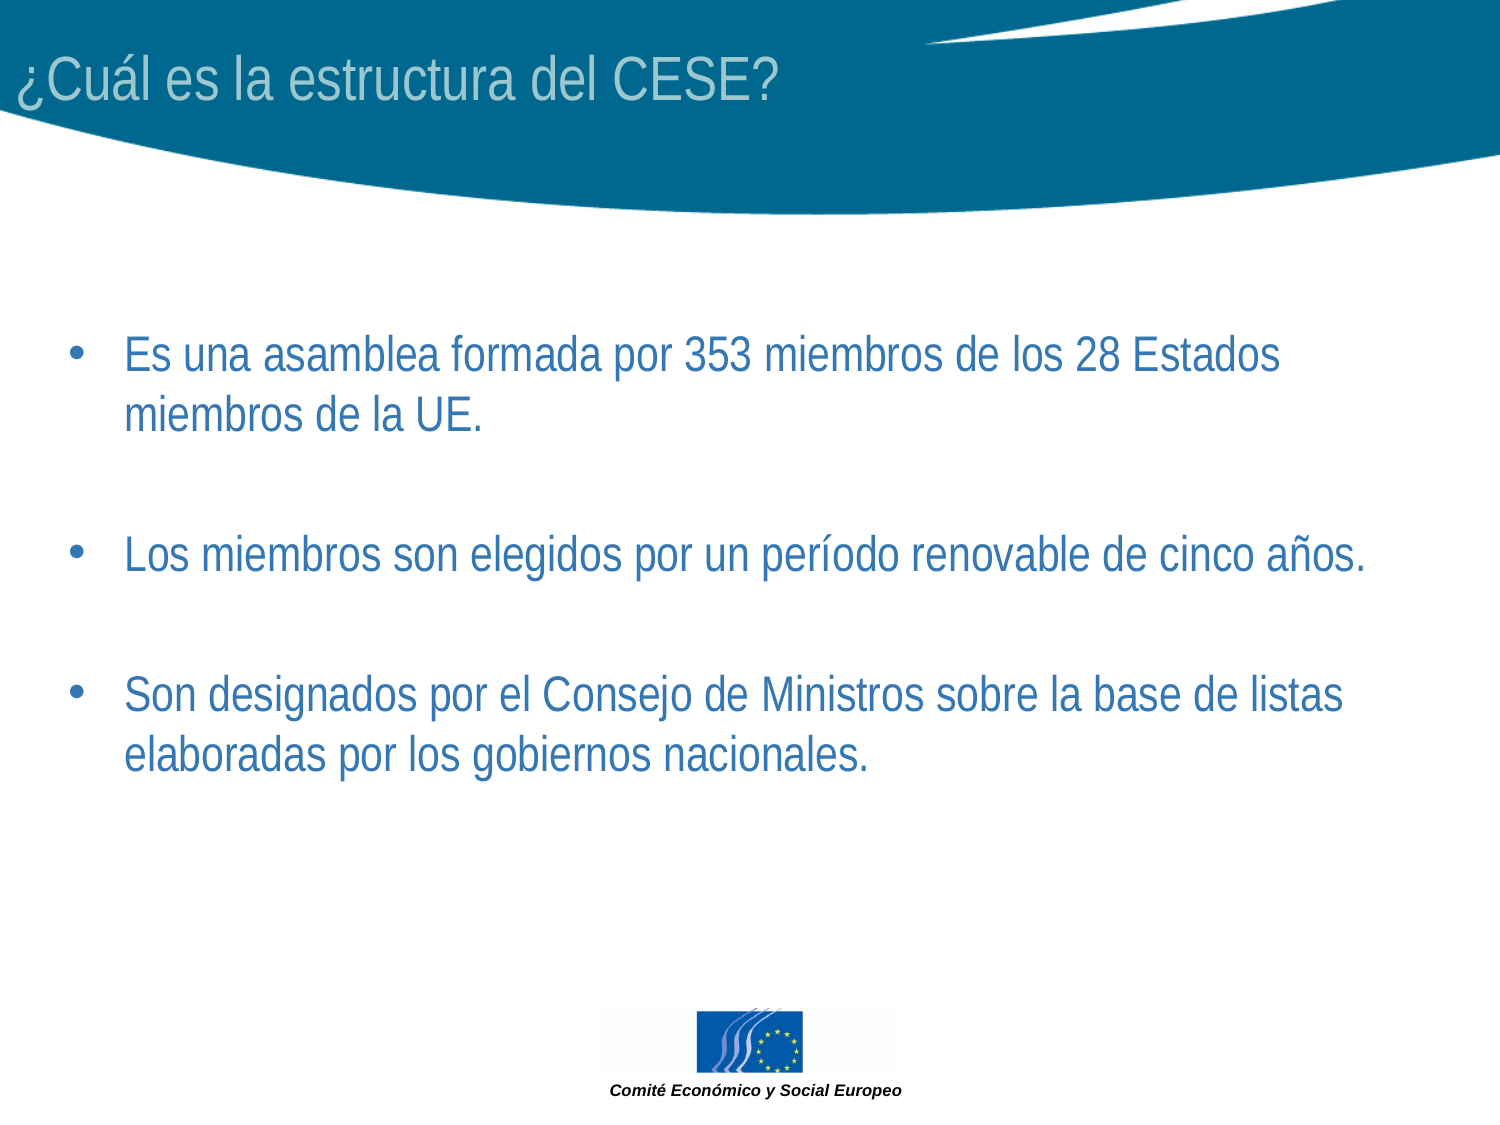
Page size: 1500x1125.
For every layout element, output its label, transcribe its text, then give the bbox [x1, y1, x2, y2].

picture [601, 1057, 899, 1072]
picture [0, 152, 1500, 268]
list Es una asamblea formada por 353 miembros de los 28 Estados miembros de la UE. Los miembros son elegidos por un período renovable de cinco años. Son designados por el Consejo de Ministros sobre la base de listas elaboradas por los gobiernos nacionales. [52, 314, 1404, 1057]
title ¿Cuál es la estructura del CESE? [0, 0, 1351, 152]
text_box Comité Económico y Social Europeo [521, 1072, 991, 1108]
